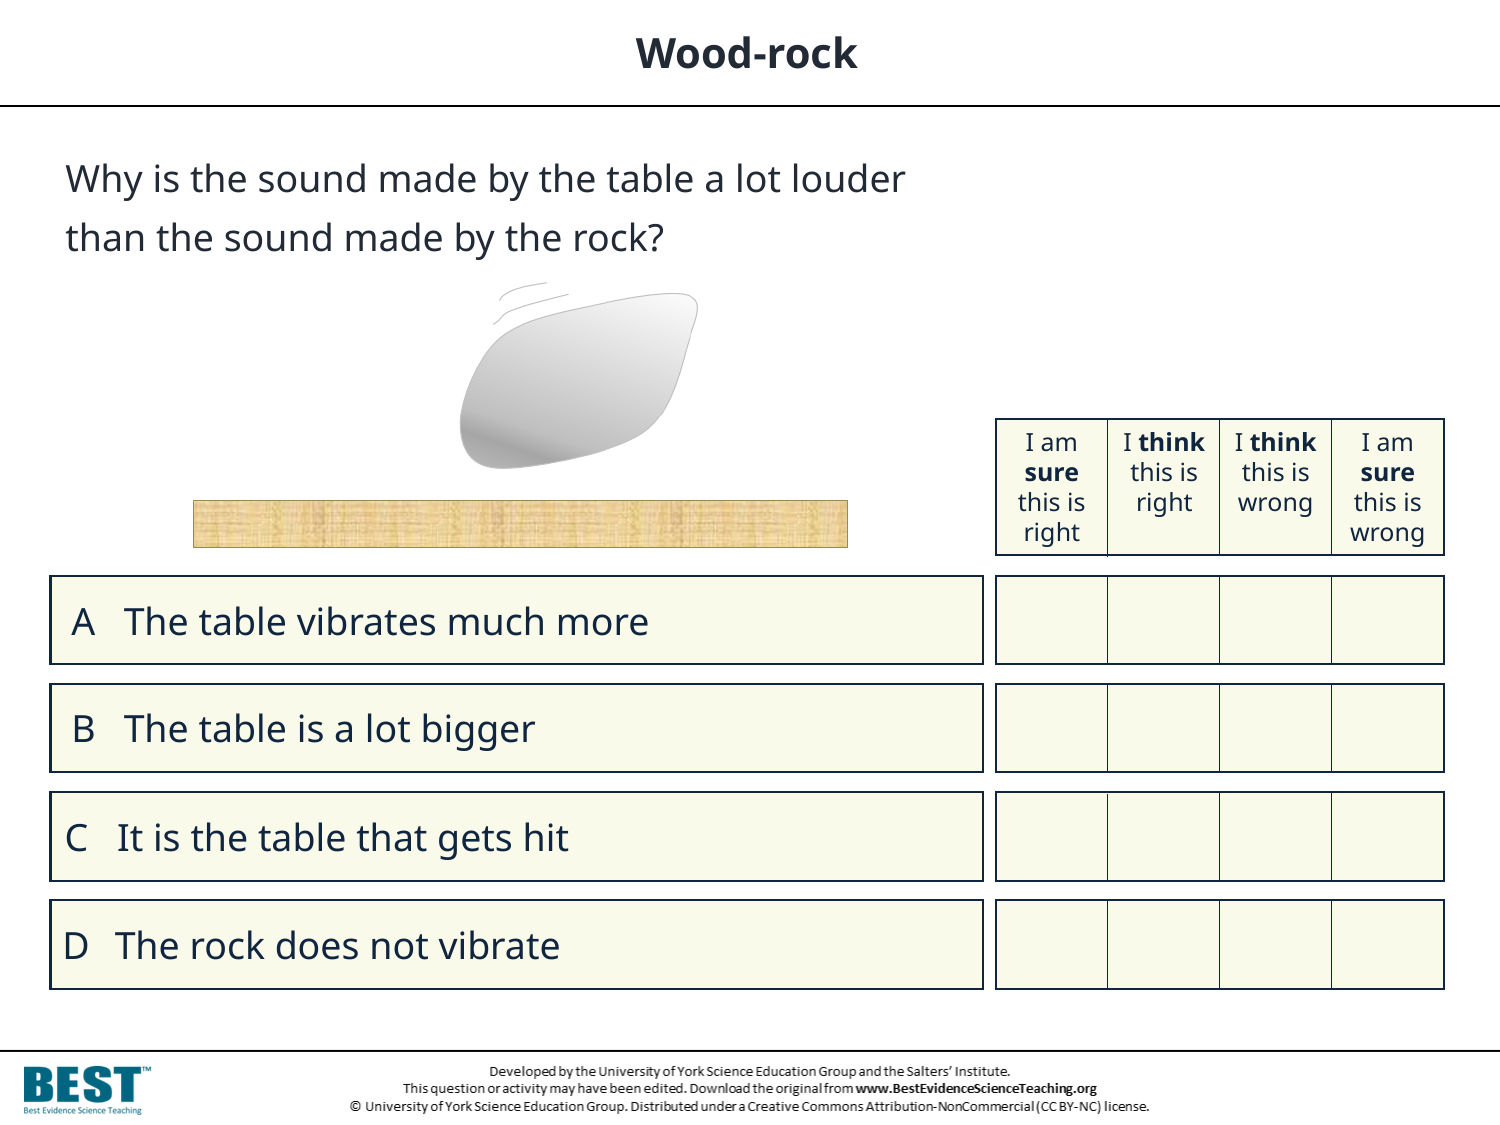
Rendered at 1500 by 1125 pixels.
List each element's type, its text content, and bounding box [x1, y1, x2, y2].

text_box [995, 418, 1444, 557]
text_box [995, 899, 1444, 990]
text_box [995, 792, 1444, 883]
picture [0, 105, 1500, 1125]
text_box Wood-rock [23, 4, 1471, 99]
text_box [995, 575, 1444, 666]
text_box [995, 683, 1444, 774]
